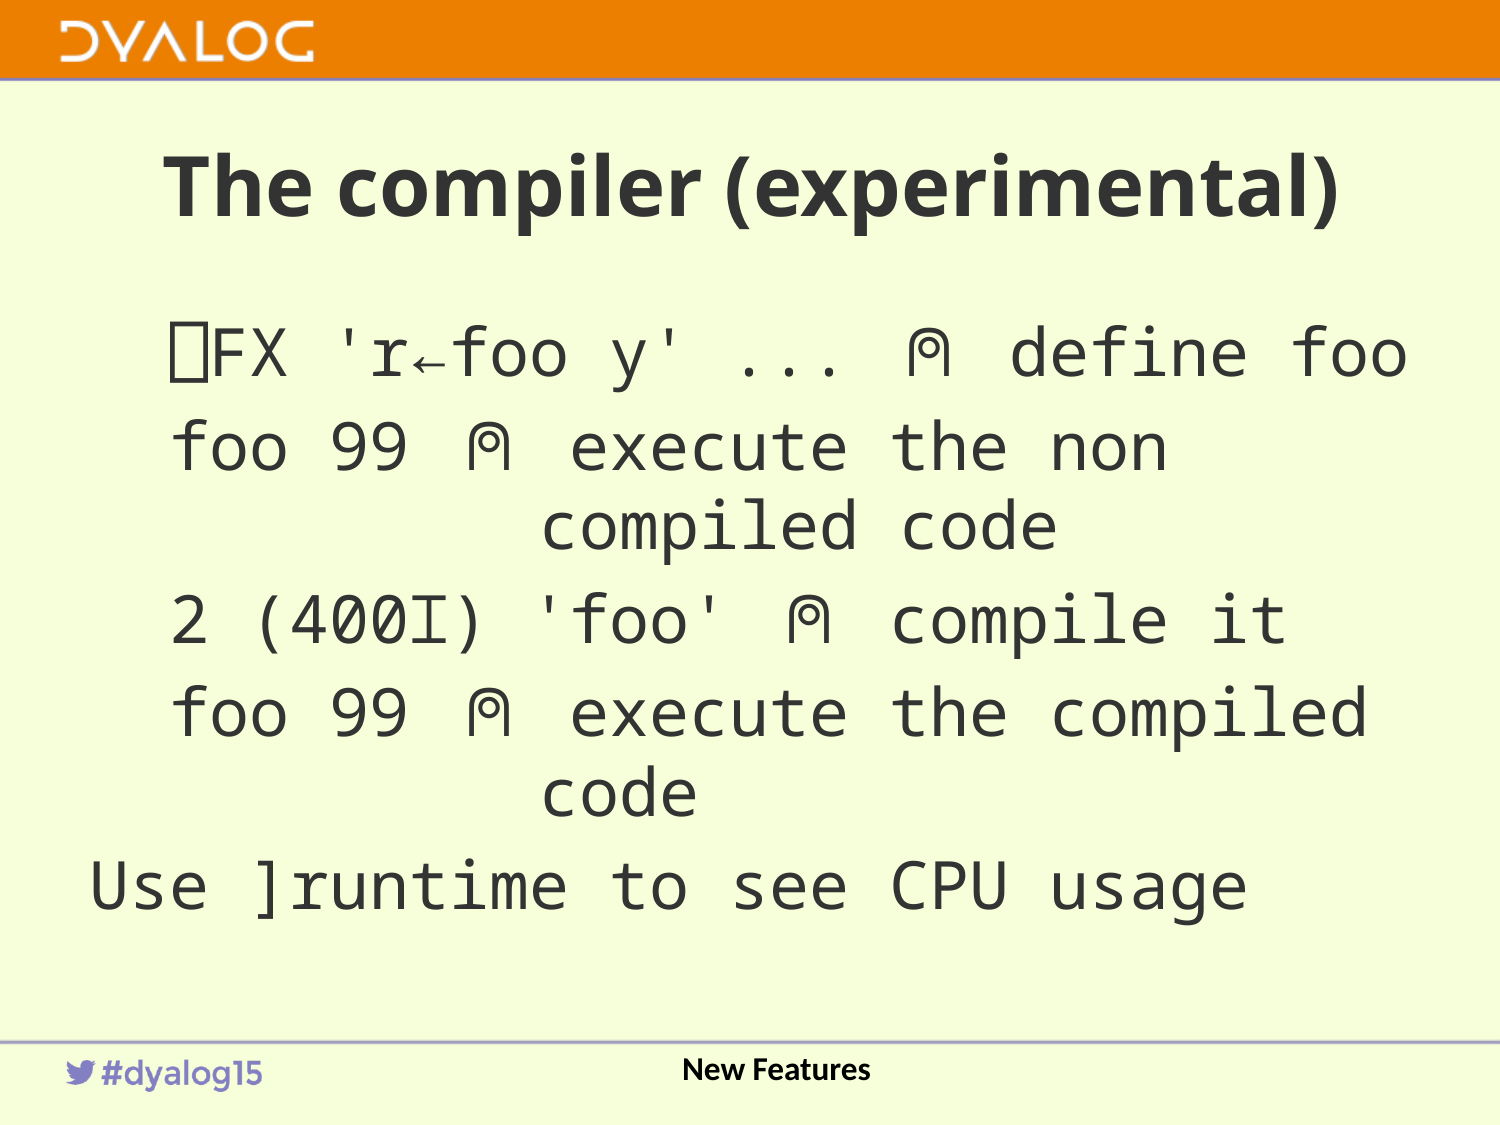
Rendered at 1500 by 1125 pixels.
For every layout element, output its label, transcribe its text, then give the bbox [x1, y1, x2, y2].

title The compiler (experimental) [76, 125, 1427, 256]
footer New Features [667, 1039, 892, 1100]
list ⎕FX 'r←foo y' ... ⍝ define foo foo 99 ⍝ execute the non compiled code 2 (400⌶) 'foo' ⍝ compile it foo 99 ⍝ execute the compiled code Use ]runtime to see CPU usage [75, 302, 1425, 1005]
picture [0, 0, 1500, 1125]
